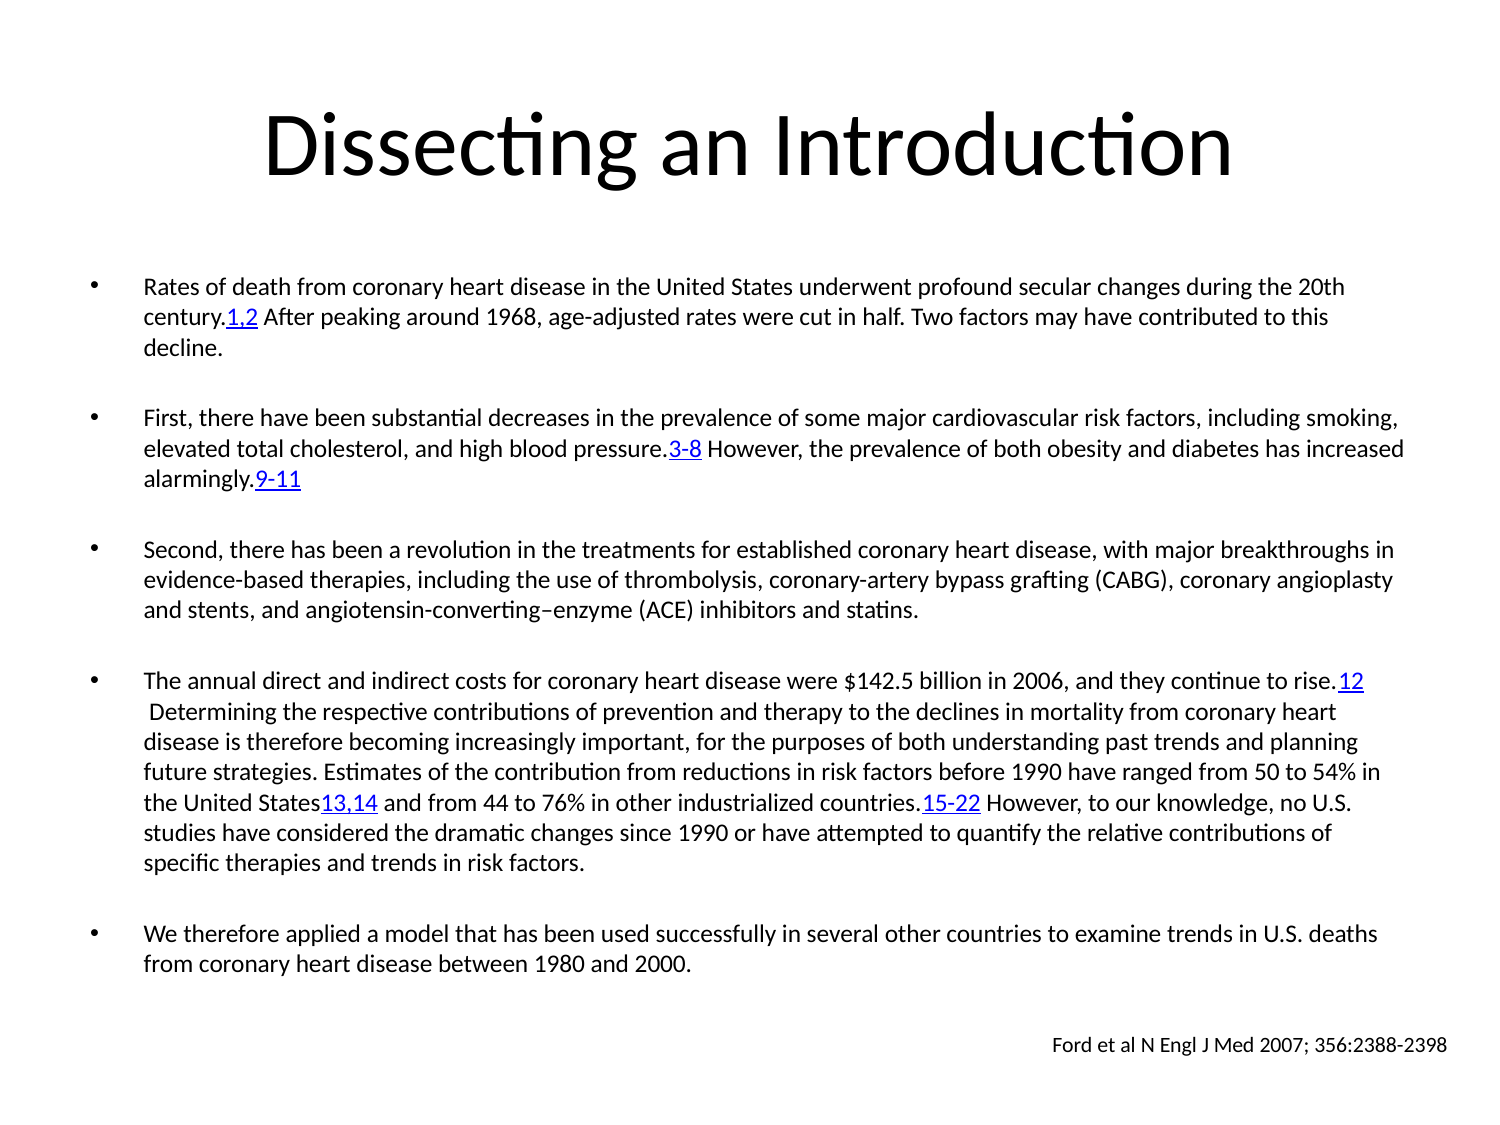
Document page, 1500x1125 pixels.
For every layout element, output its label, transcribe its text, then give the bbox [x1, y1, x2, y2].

list Rates of death from coronary heart disease in the United States underwent profound secular changes during the 20th century.1,2 After peaking around 1968, age-adjusted rates were cut in half. Two factors may have contributed to this decline. First, there have been substantial decreases in the prevalence of some major cardiovascular risk factors, including smoking, elevated total cholesterol, and high blood pressure.3-8 However, the prevalence of both obesity and diabetes has increased alarmingly.9-11 Second, there has been a revolution in the treatments for established coronary heart disease, with major breakthroughs in evidence-based therapies, including the use of thrombolysis, coronary-artery bypass grafting (CABG), coronary angioplasty and stents, and angiotensin-converting–enzyme (ACE) inhibitors and statins. The annual direct and indirect costs for coronary heart disease were $142.5 billion in 2006, and they continue to rise.12 Determining the respective contributions of prevention and therapy to the declines in mortality from coronary heart disease is therefore becoming increasingly important, for the purposes of both understanding past trends and planning future strategies. Estimates of the contribution from reductions in risk factors before 1990 have ranged from 50 to 54% in the United States13,14 and from 44 to 76% in other industrialized countries.15-22 However, to our knowledge, no U.S. studies have considered the dramatic changes since 1990 or have attempted to quantify the relative contributions of specific therapies and trends in risk factors. We therefore applied a model that has been used successfully in several other countries to examine trends in U.S. deaths from coronary heart disease between 1980 and 2000. [75, 262, 1425, 1005]
text_box Ford et al N Engl J Med 2007; 356:2388-2398 [1037, 1023, 1464, 1065]
title Dissecting an Introduction [75, 45, 1425, 233]
